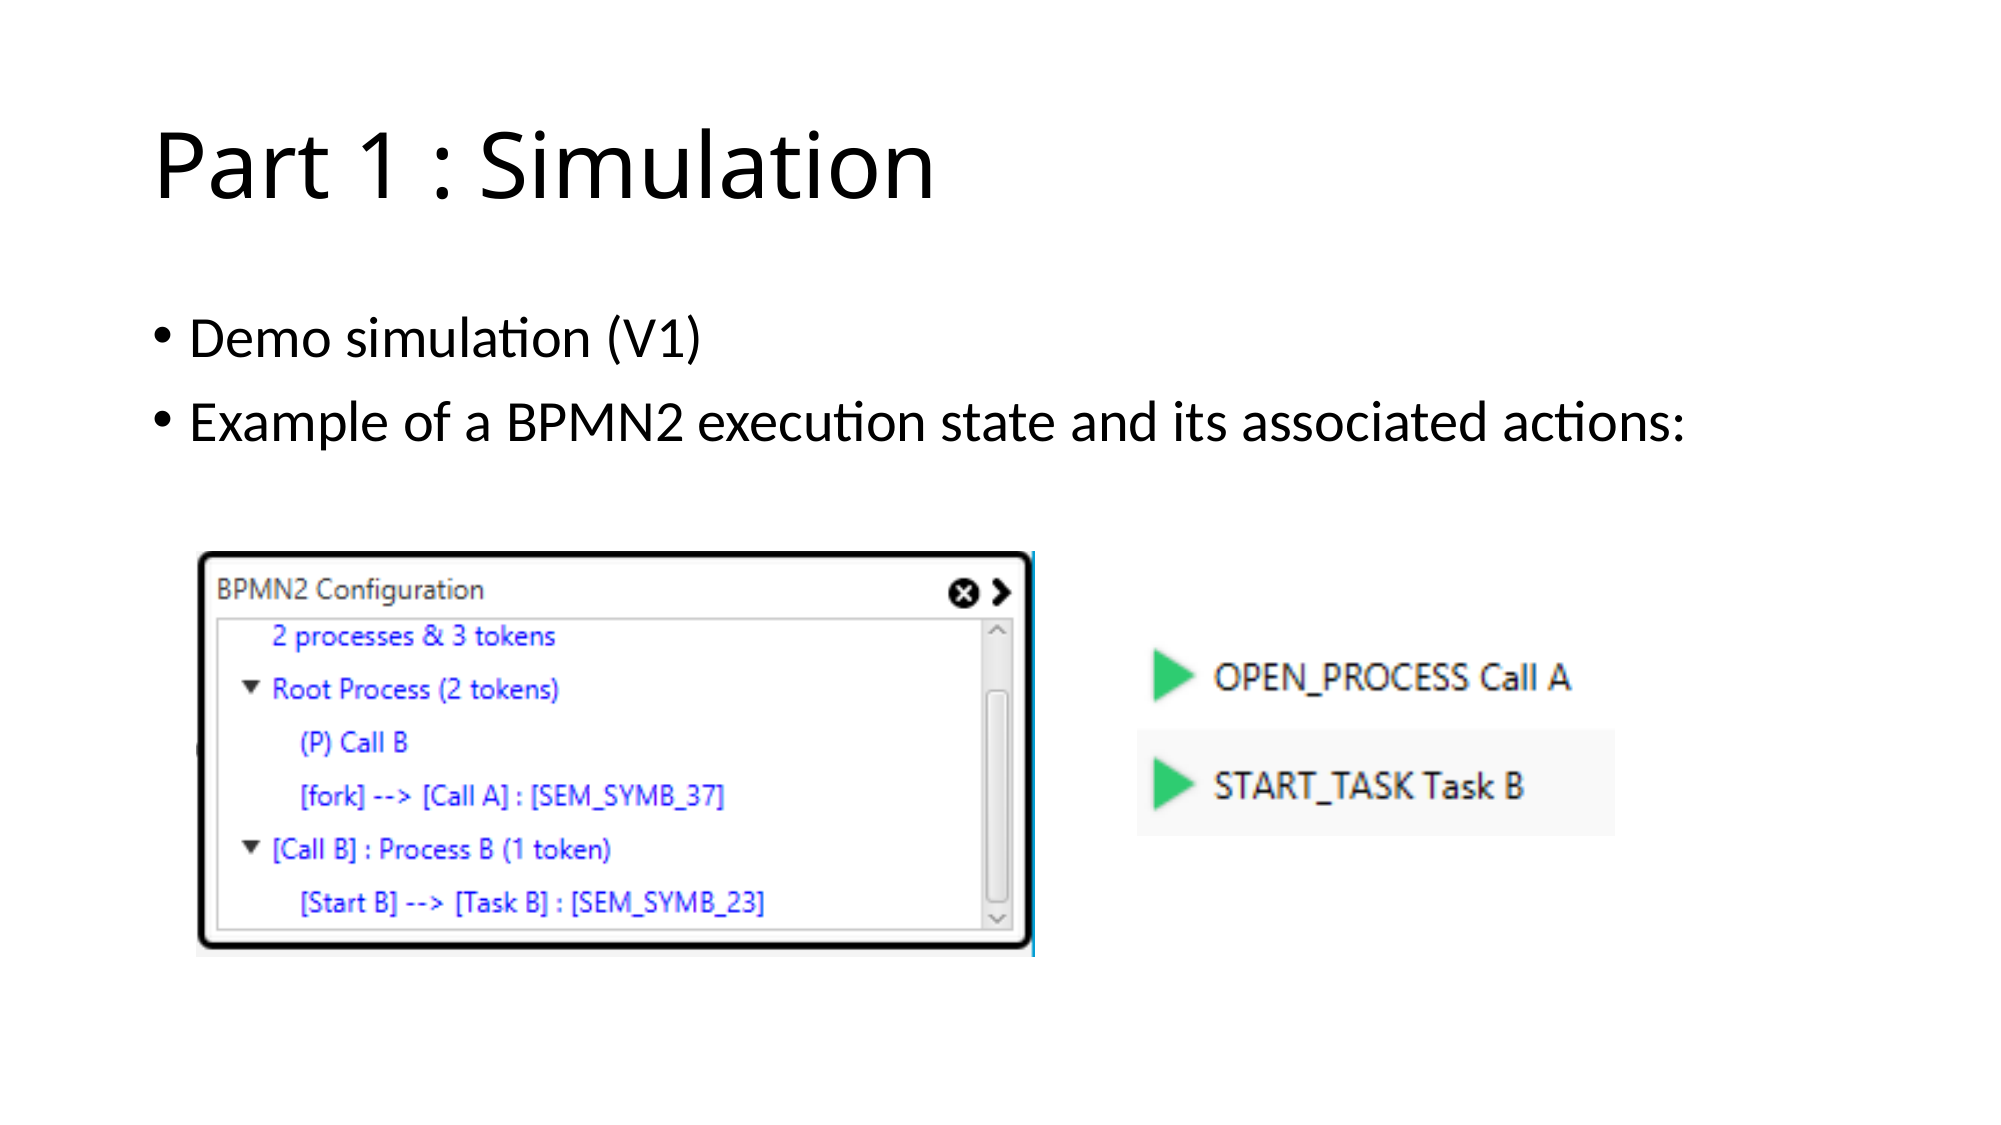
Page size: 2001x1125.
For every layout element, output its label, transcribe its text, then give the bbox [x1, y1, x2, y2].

list Demo simulation (V1) Example of a BPMN2 execution state and its associated actions: [137, 299, 1863, 1014]
picture [1137, 622, 1615, 837]
picture [196, 551, 1032, 957]
title Part 1 : Simulation [137, 59, 1863, 278]
